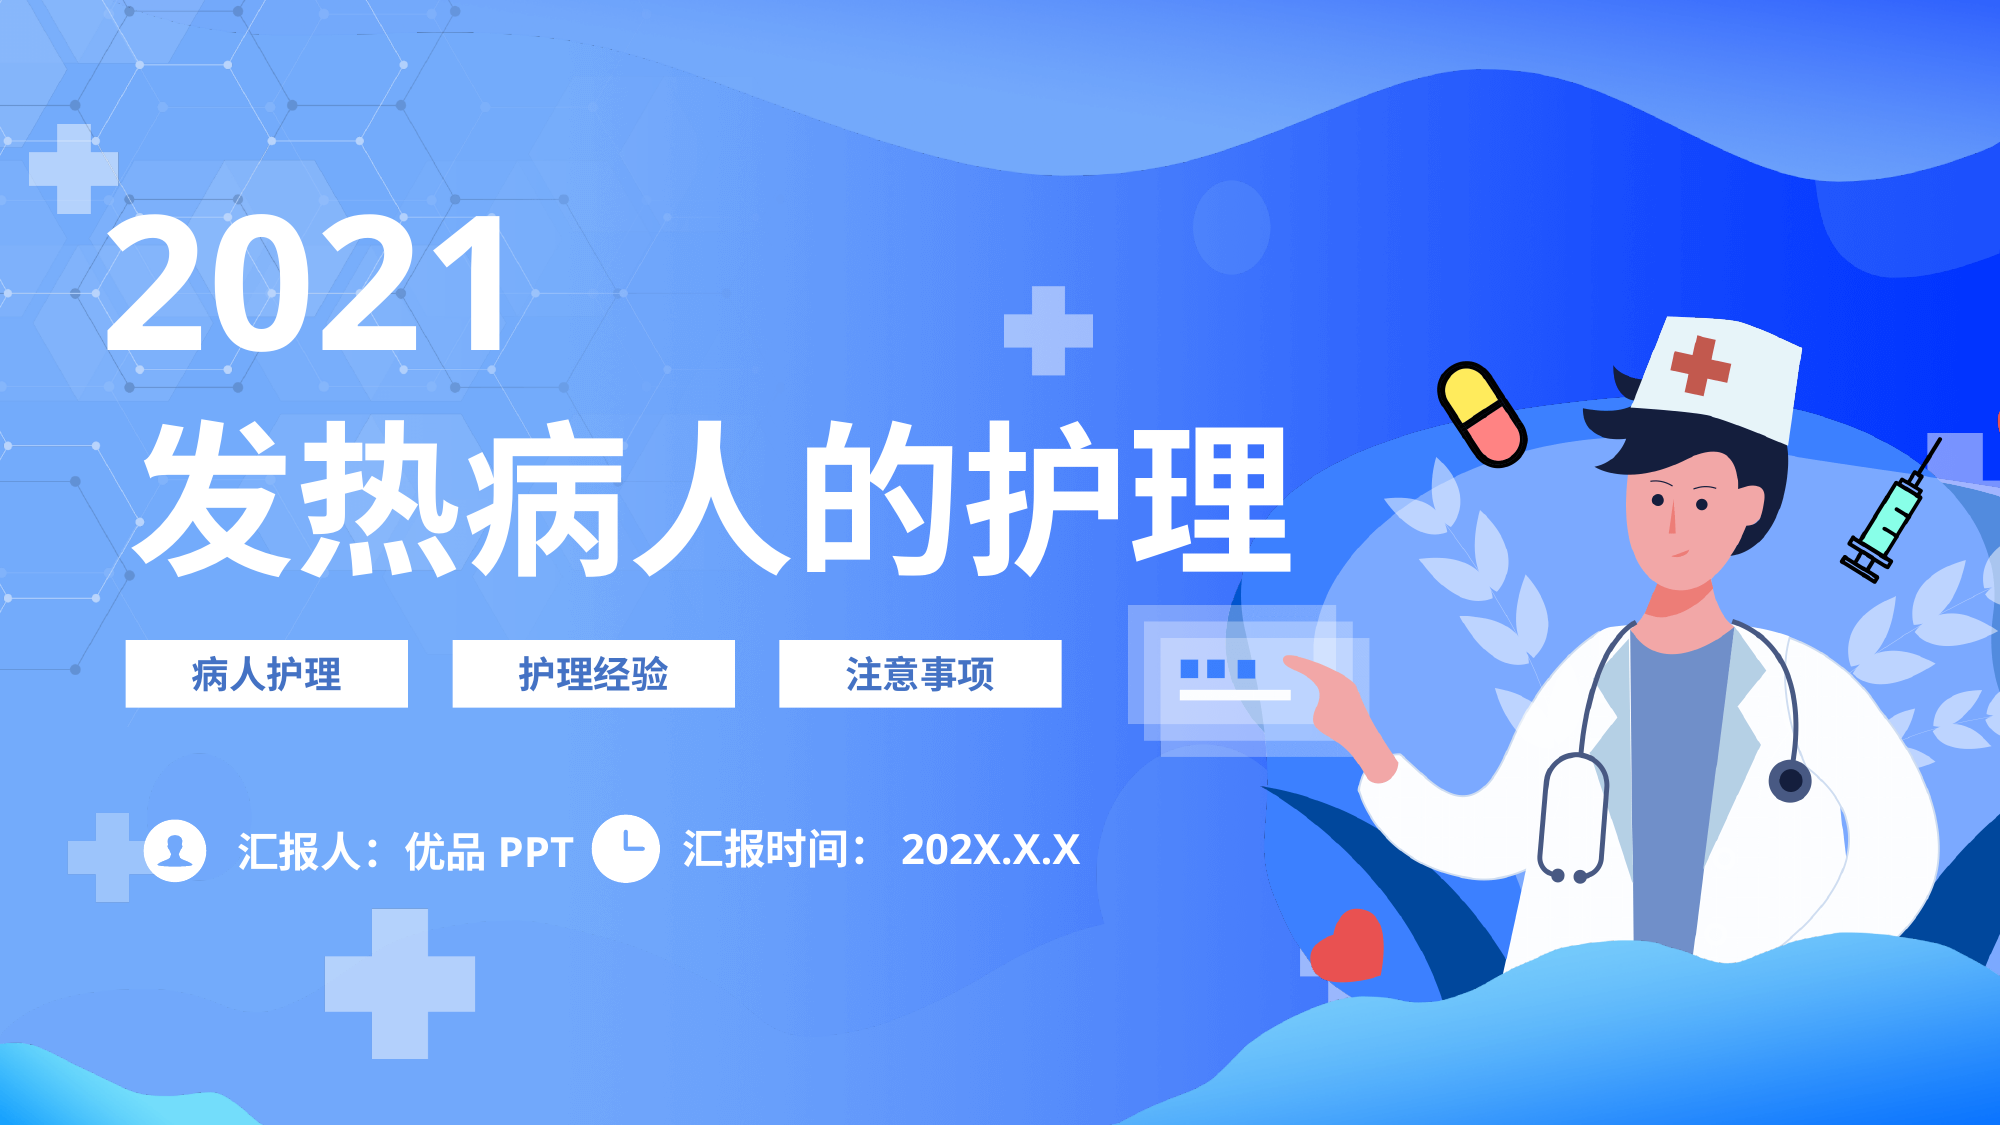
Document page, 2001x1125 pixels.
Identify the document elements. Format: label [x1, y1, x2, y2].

text_box [143, 817, 591, 884]
picture [0, 0, 2000, 1125]
text_box [591, 814, 1092, 883]
